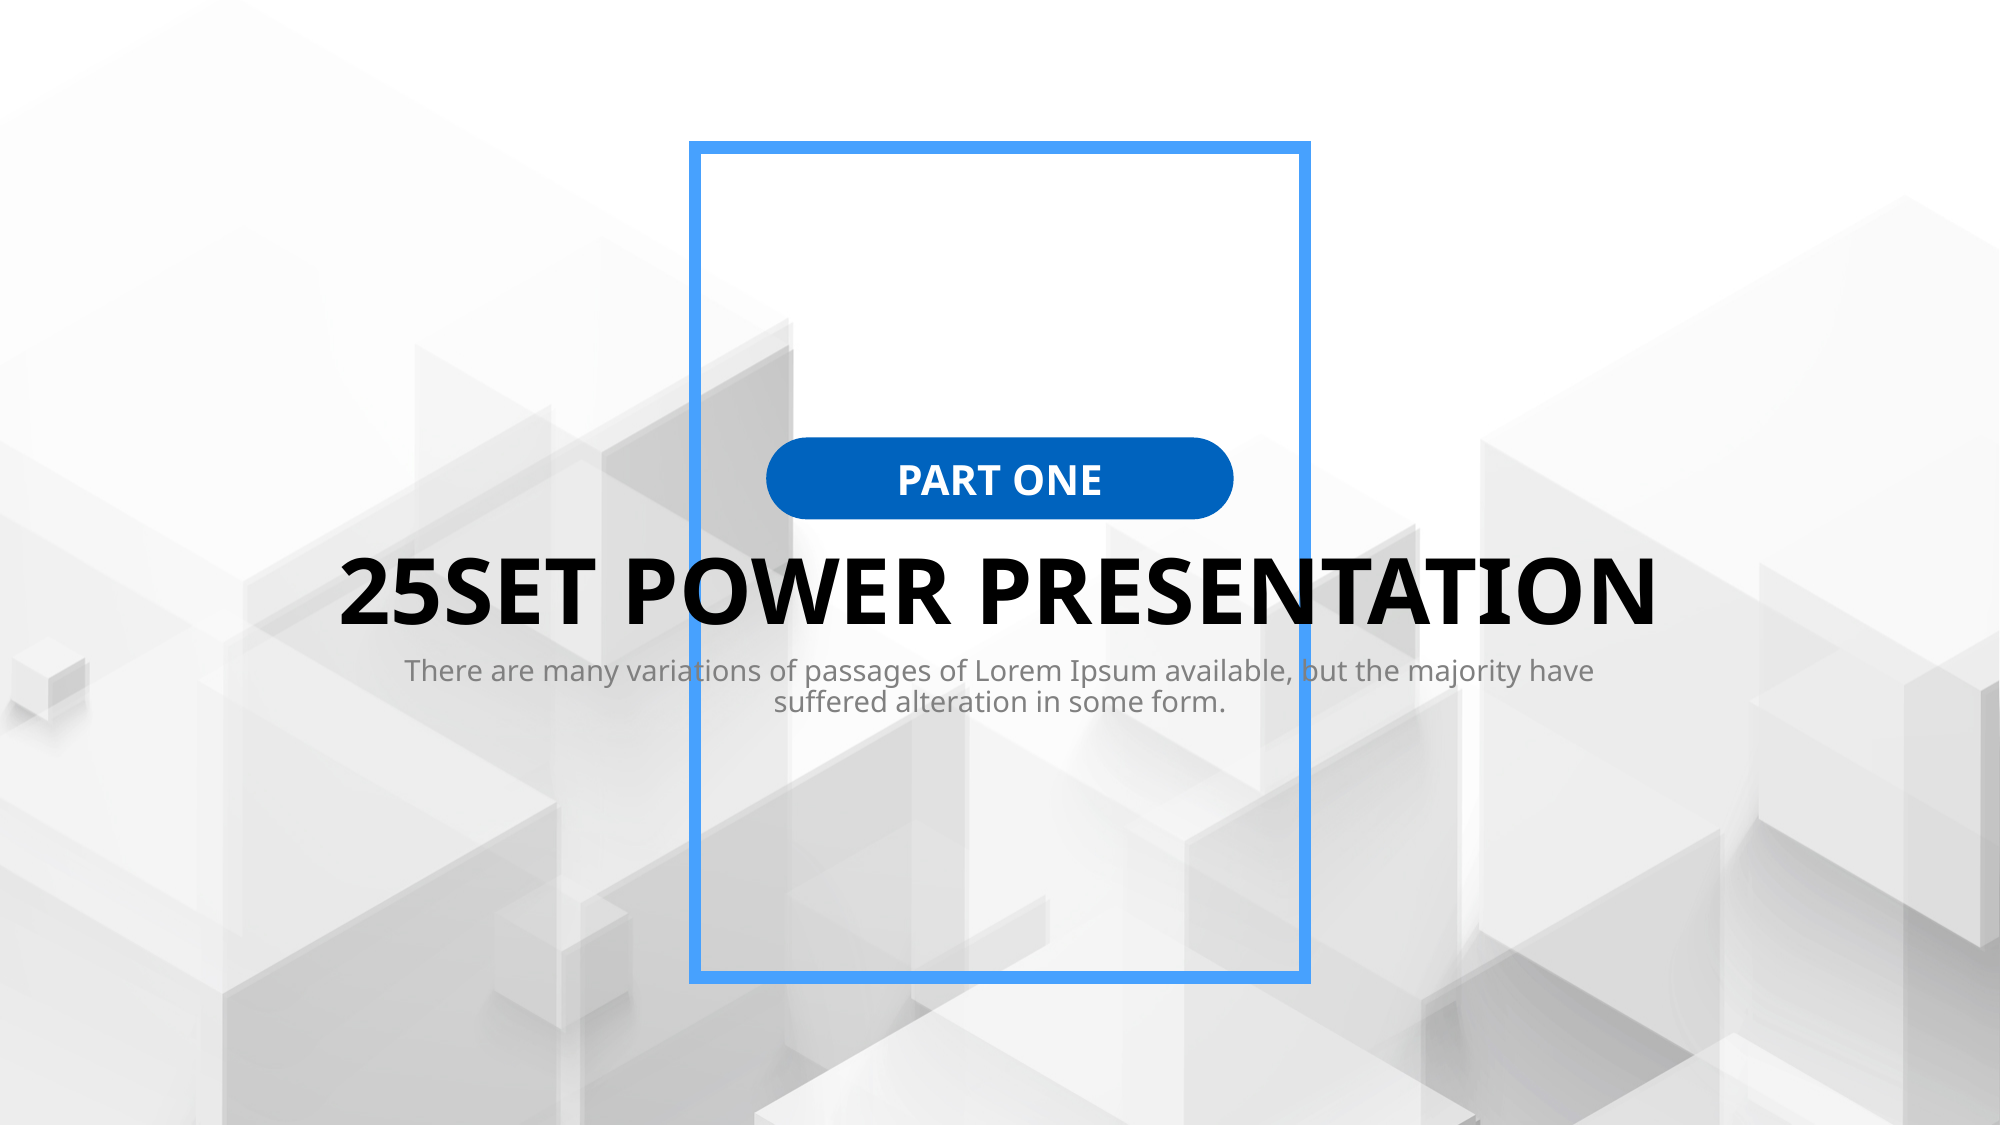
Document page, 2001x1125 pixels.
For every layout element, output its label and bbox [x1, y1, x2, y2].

picture [0, 0, 2000, 1125]
text_box [170, 437, 1830, 770]
